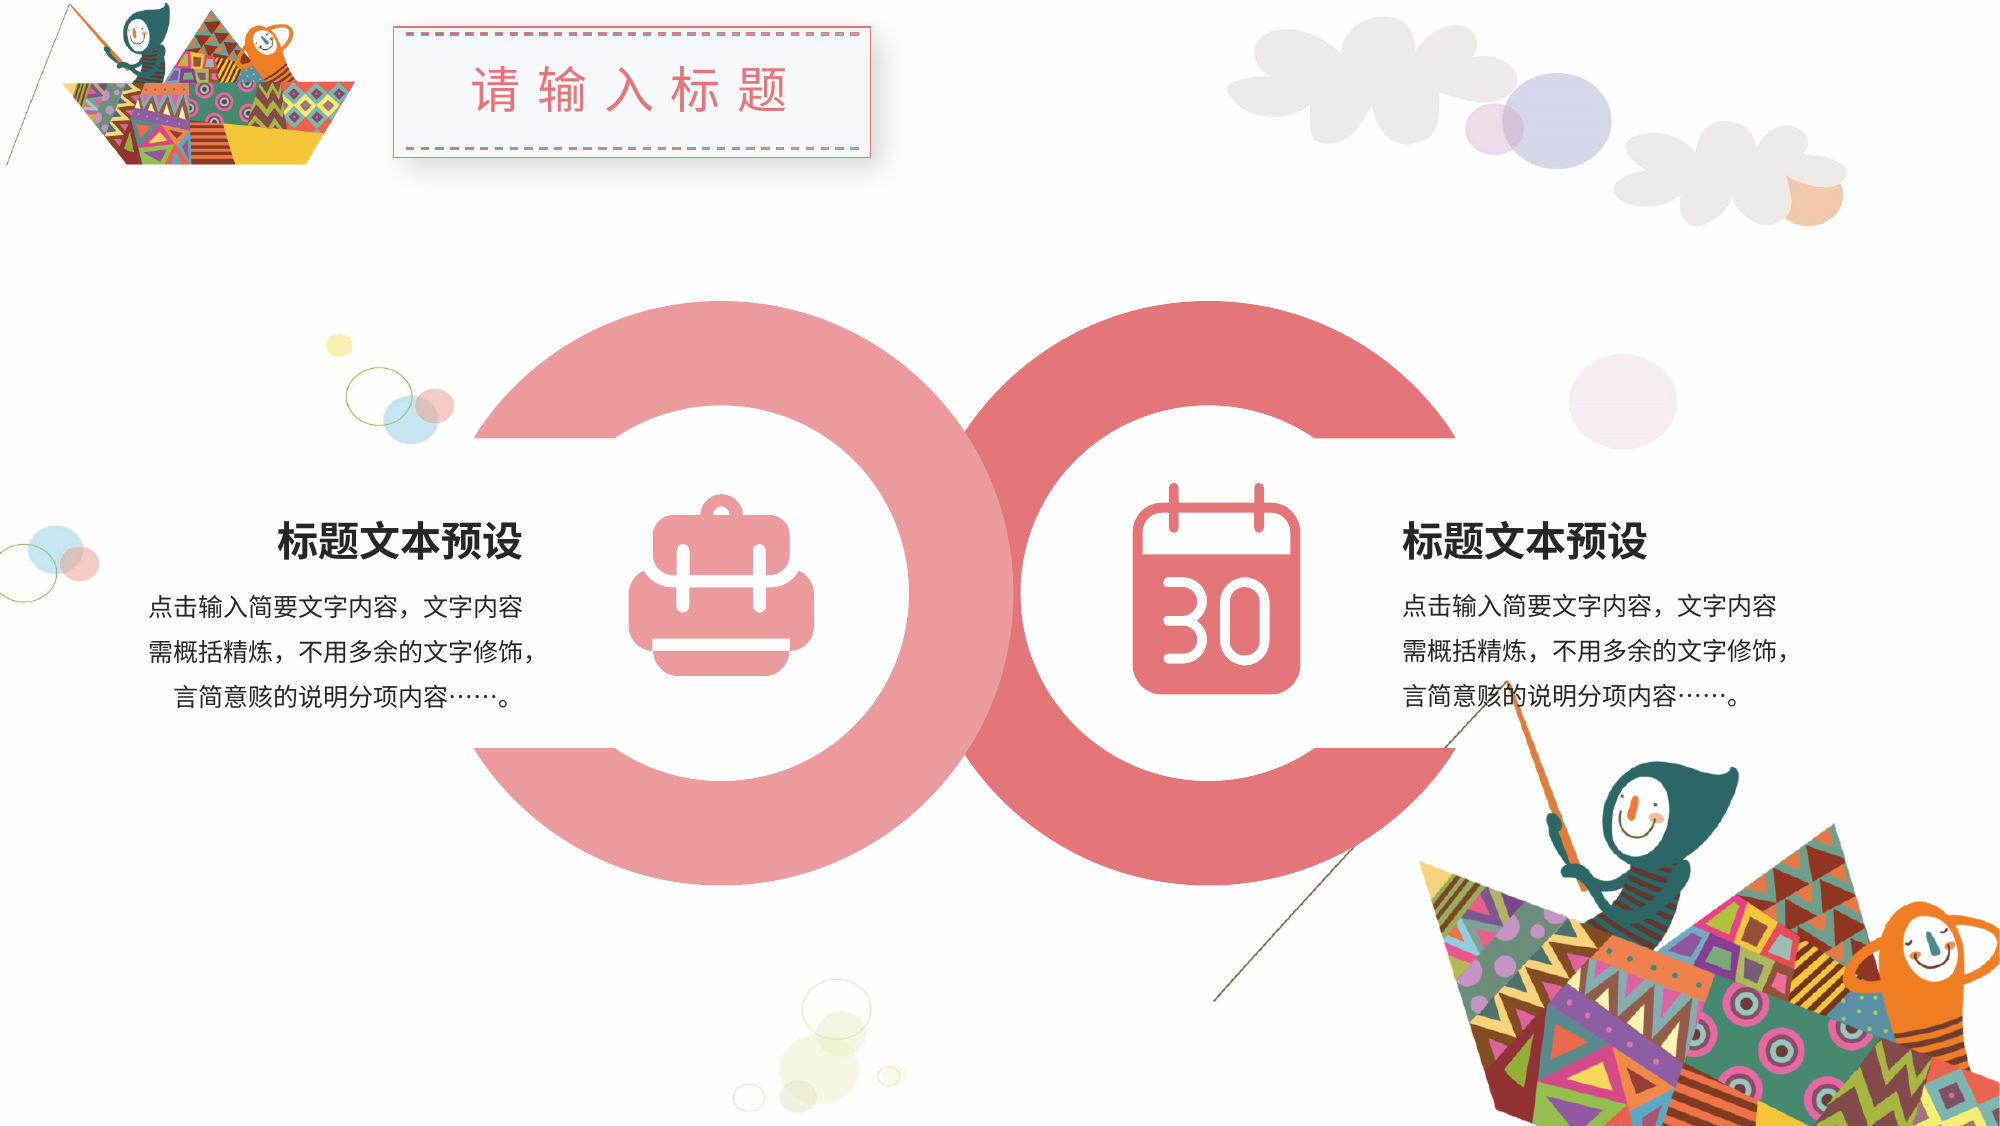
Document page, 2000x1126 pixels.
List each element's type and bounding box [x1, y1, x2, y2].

picture [0, 0, 2000, 1126]
text_box [392, 26, 871, 159]
text_box [123, 300, 1014, 886]
text_box [1014, 300, 1812, 886]
